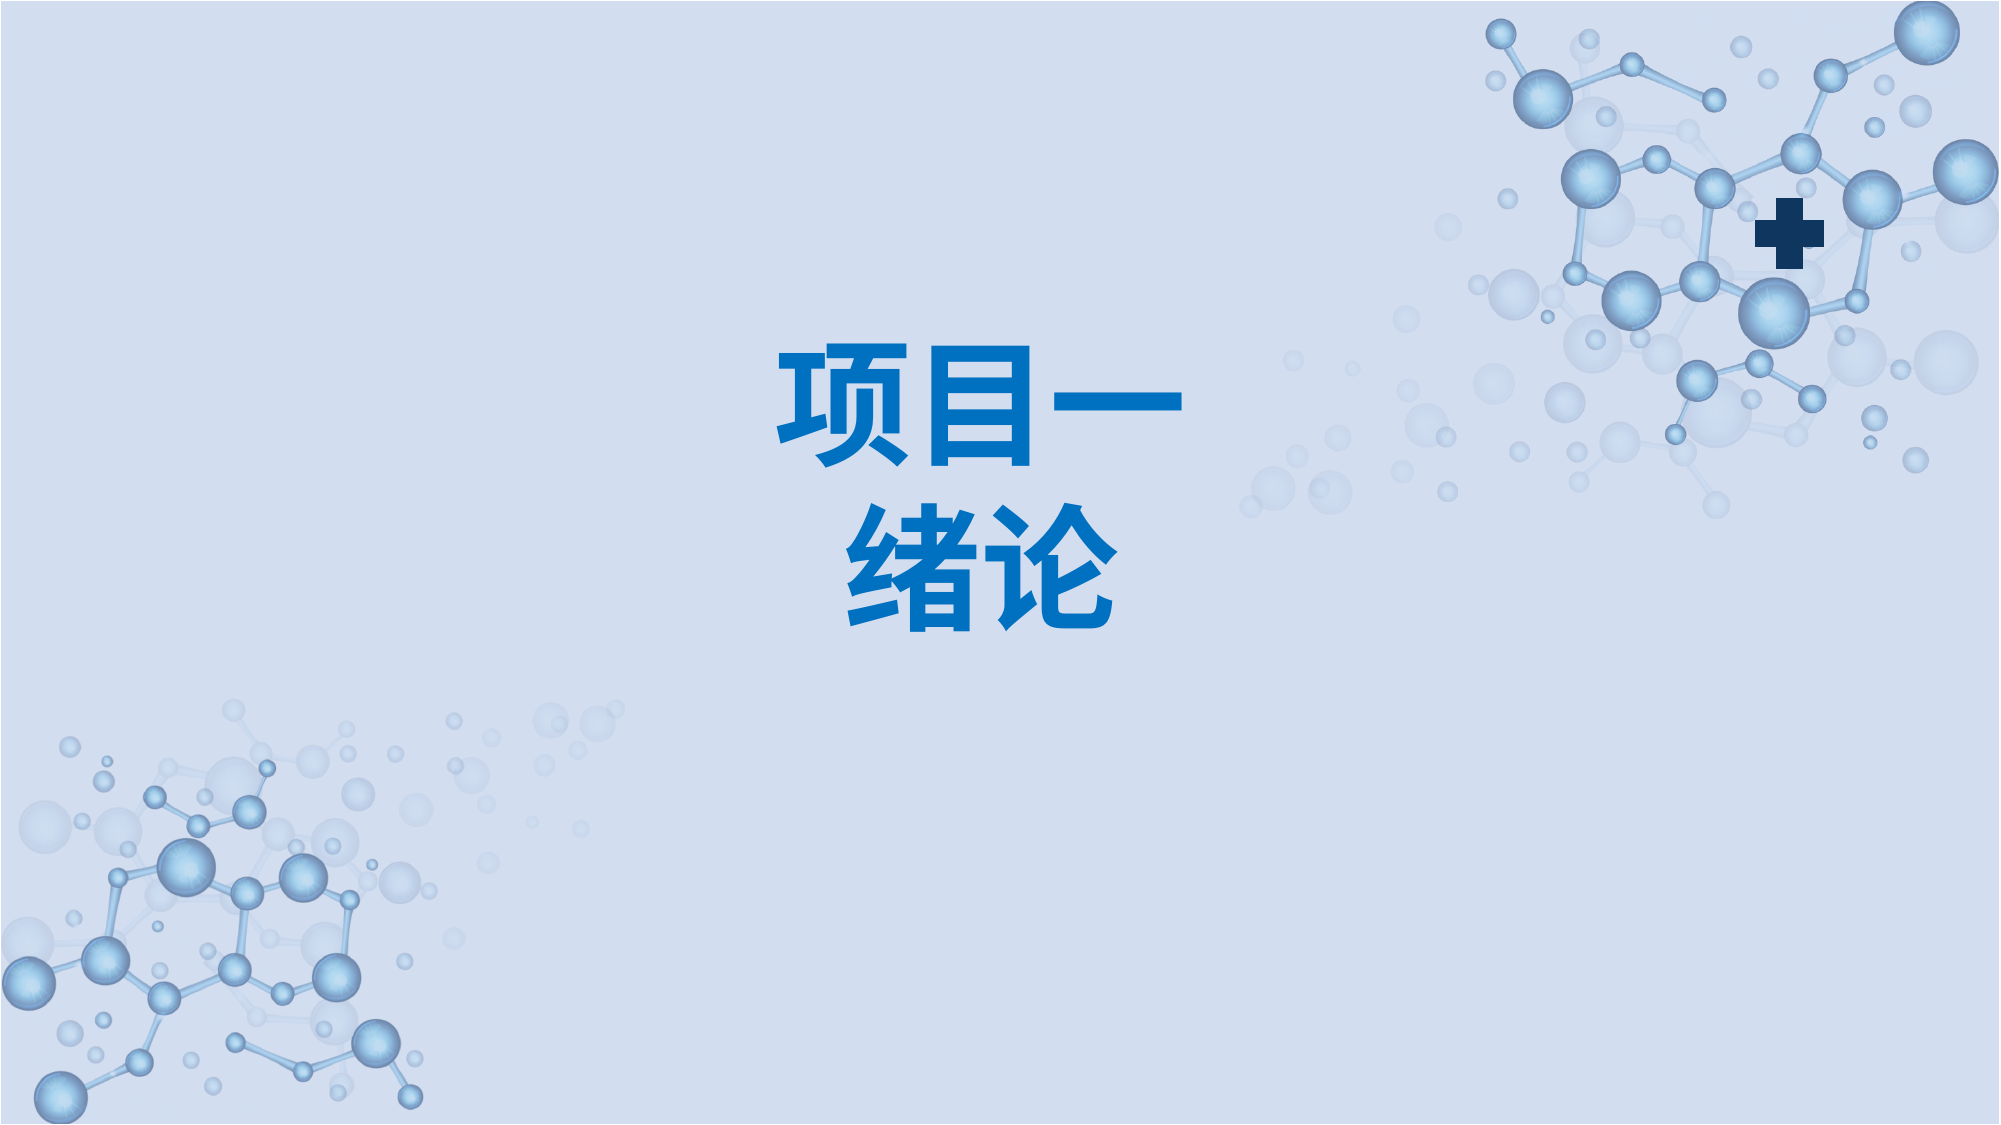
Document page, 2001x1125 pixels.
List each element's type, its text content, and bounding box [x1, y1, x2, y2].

text_box 项目一 绪论 [134, 227, 1829, 655]
